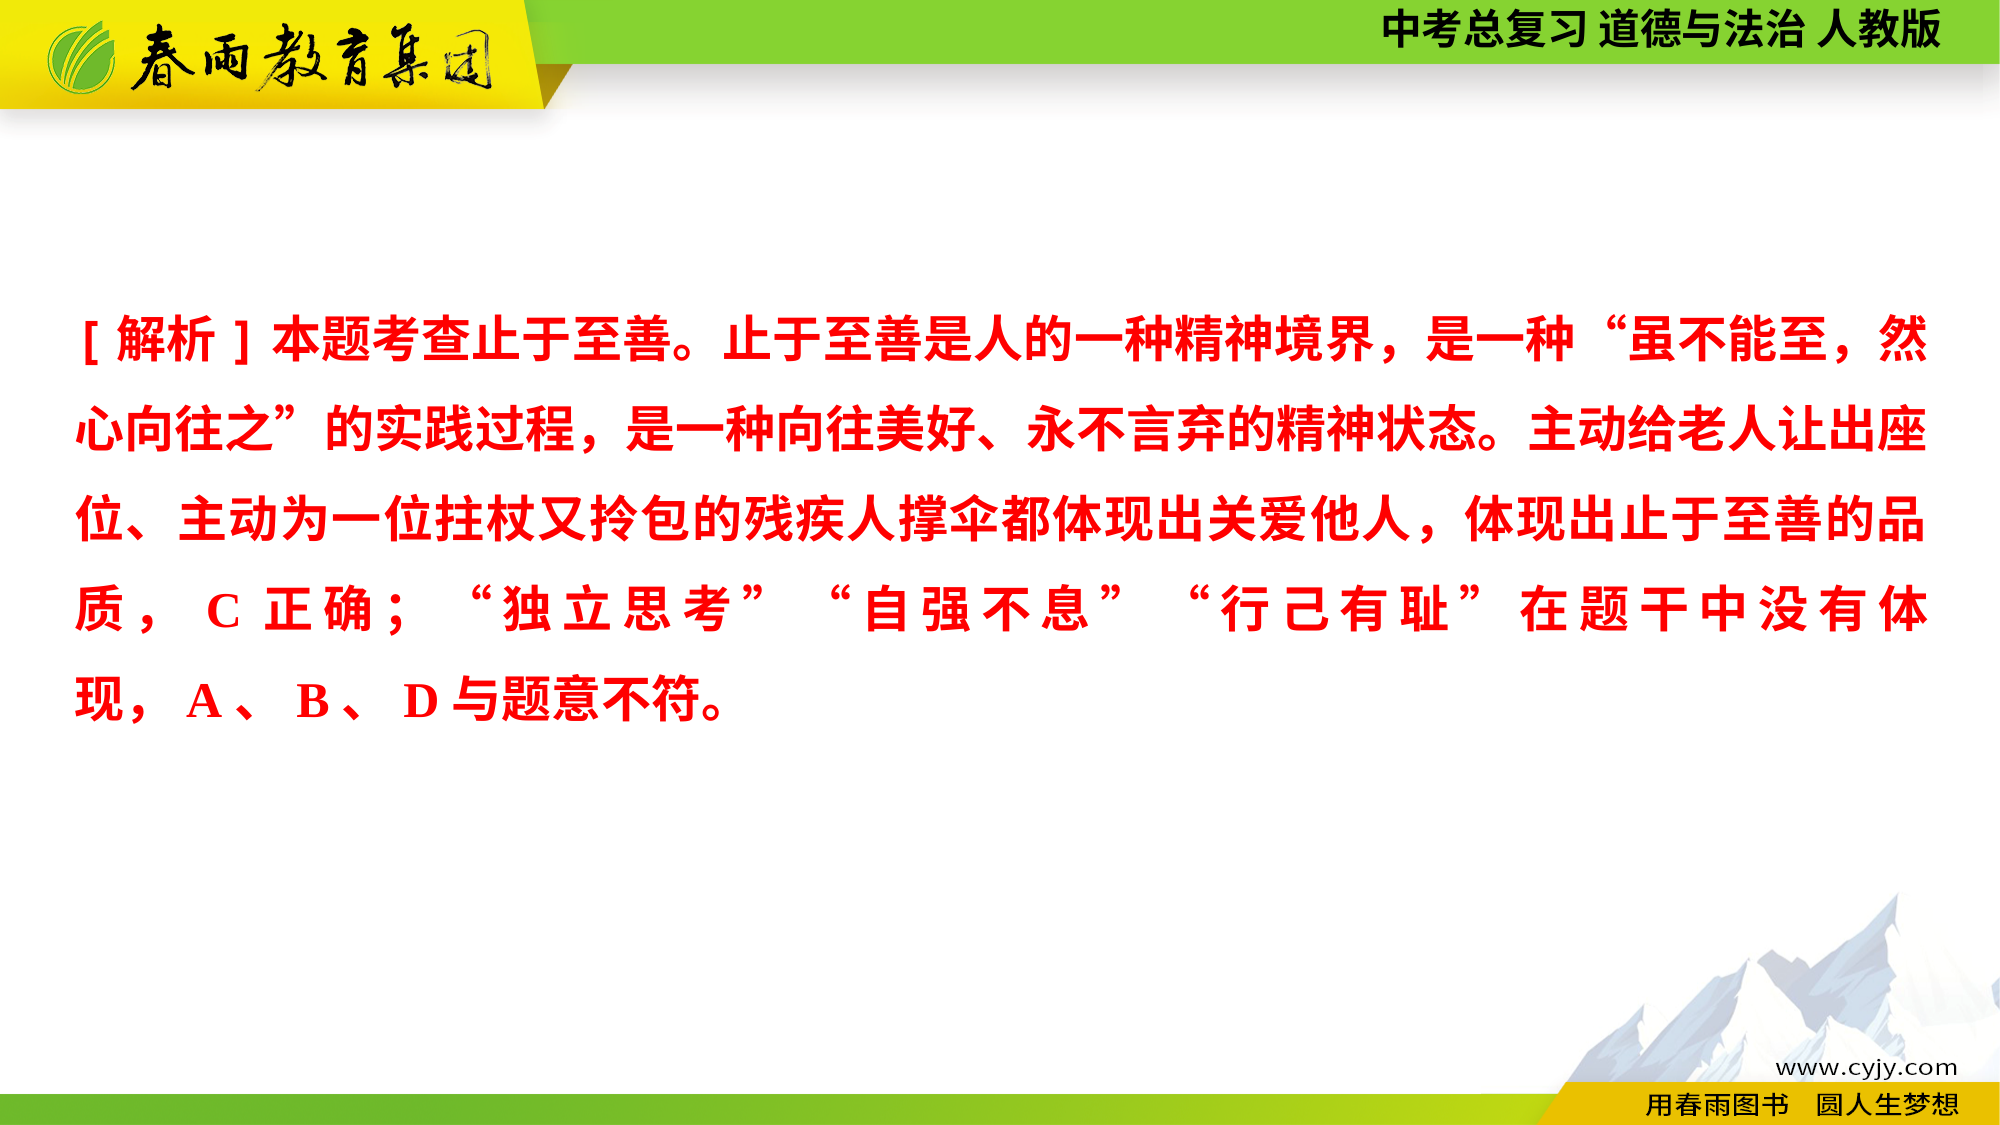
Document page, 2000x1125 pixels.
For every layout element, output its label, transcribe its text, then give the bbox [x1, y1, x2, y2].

list [解析]本题考查止于至善。止于至善是人的一种精神境界，是一种“虽不能至，然心向往之”的实践过程，是一种向往美好、永不言弃的精神状态。主动给老人让出座位、主动为一位拄杖又拎包的残疾人撑伞都体现出关爱他人，体现出止于至善的品质，C正确；“独立思考”“自强不息”“行己有耻”在题干中没有体现，A、B、D与题意不符。 [59, 269, 1944, 728]
picture [0, 0, 2000, 1125]
